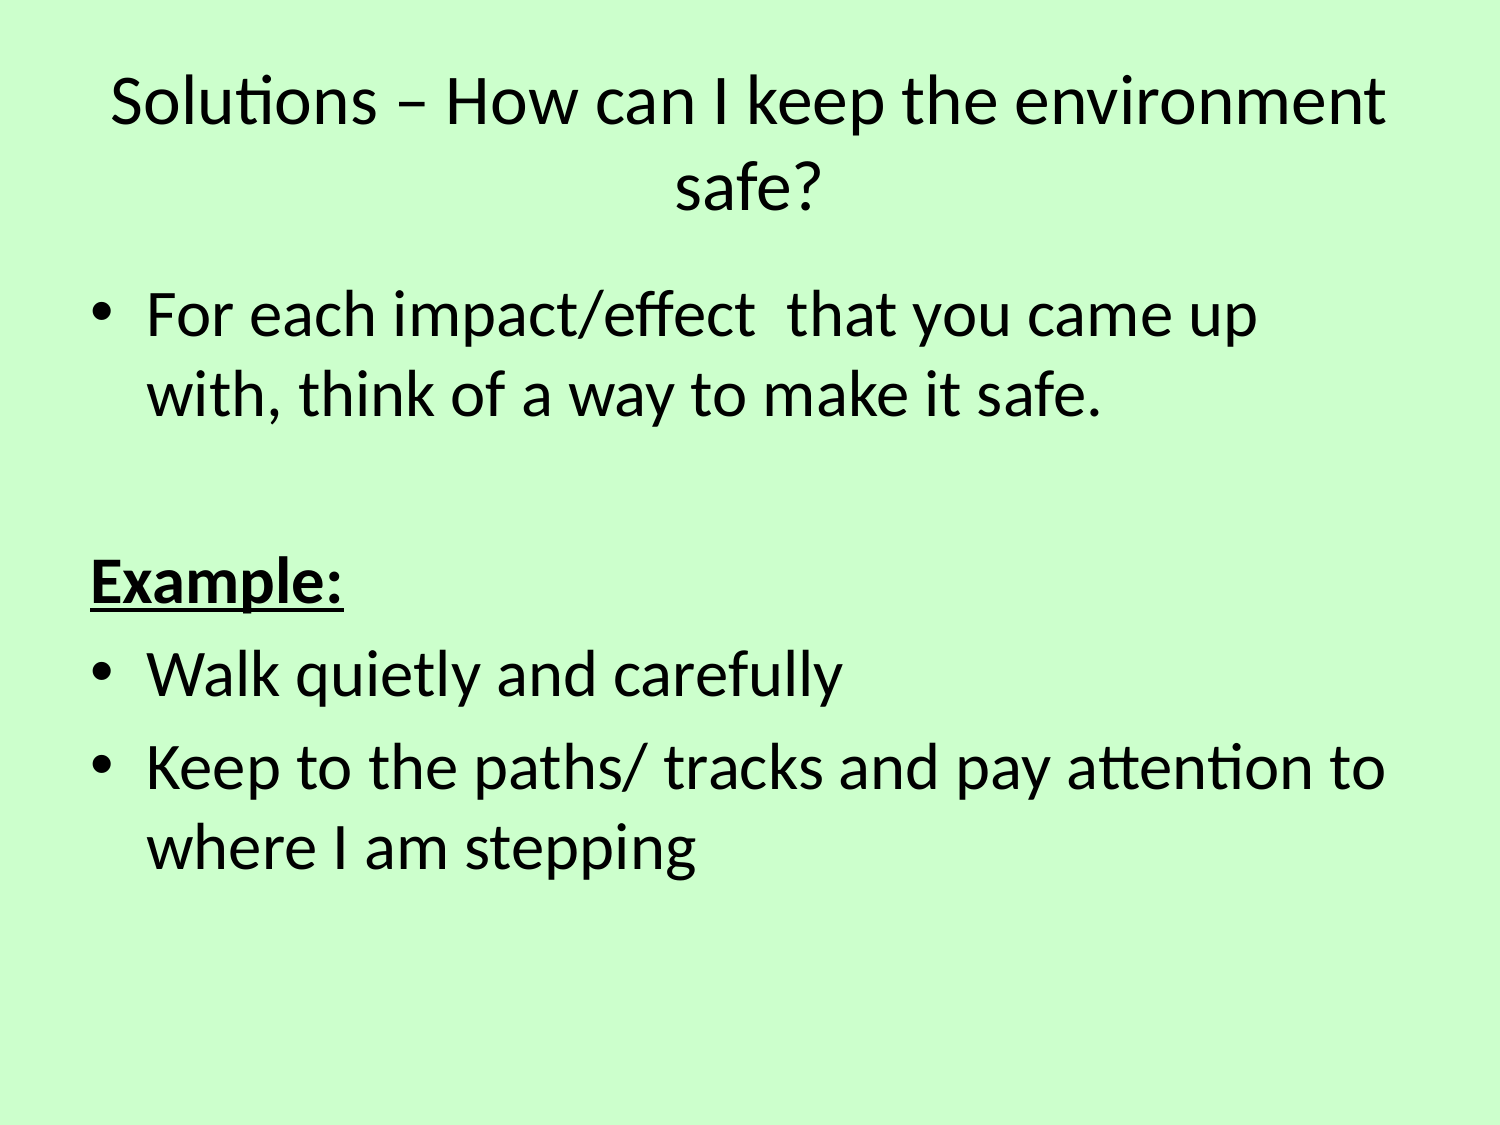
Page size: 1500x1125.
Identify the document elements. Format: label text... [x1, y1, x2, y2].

title Solutions – How can I keep the environment safe? [75, 45, 1425, 233]
list For each impact/effect that you came up with, think of a way to make it safe. Example: Walk quietly and carefully Keep to the paths/ tracks and pay attention to where I am stepping [75, 262, 1425, 1005]
